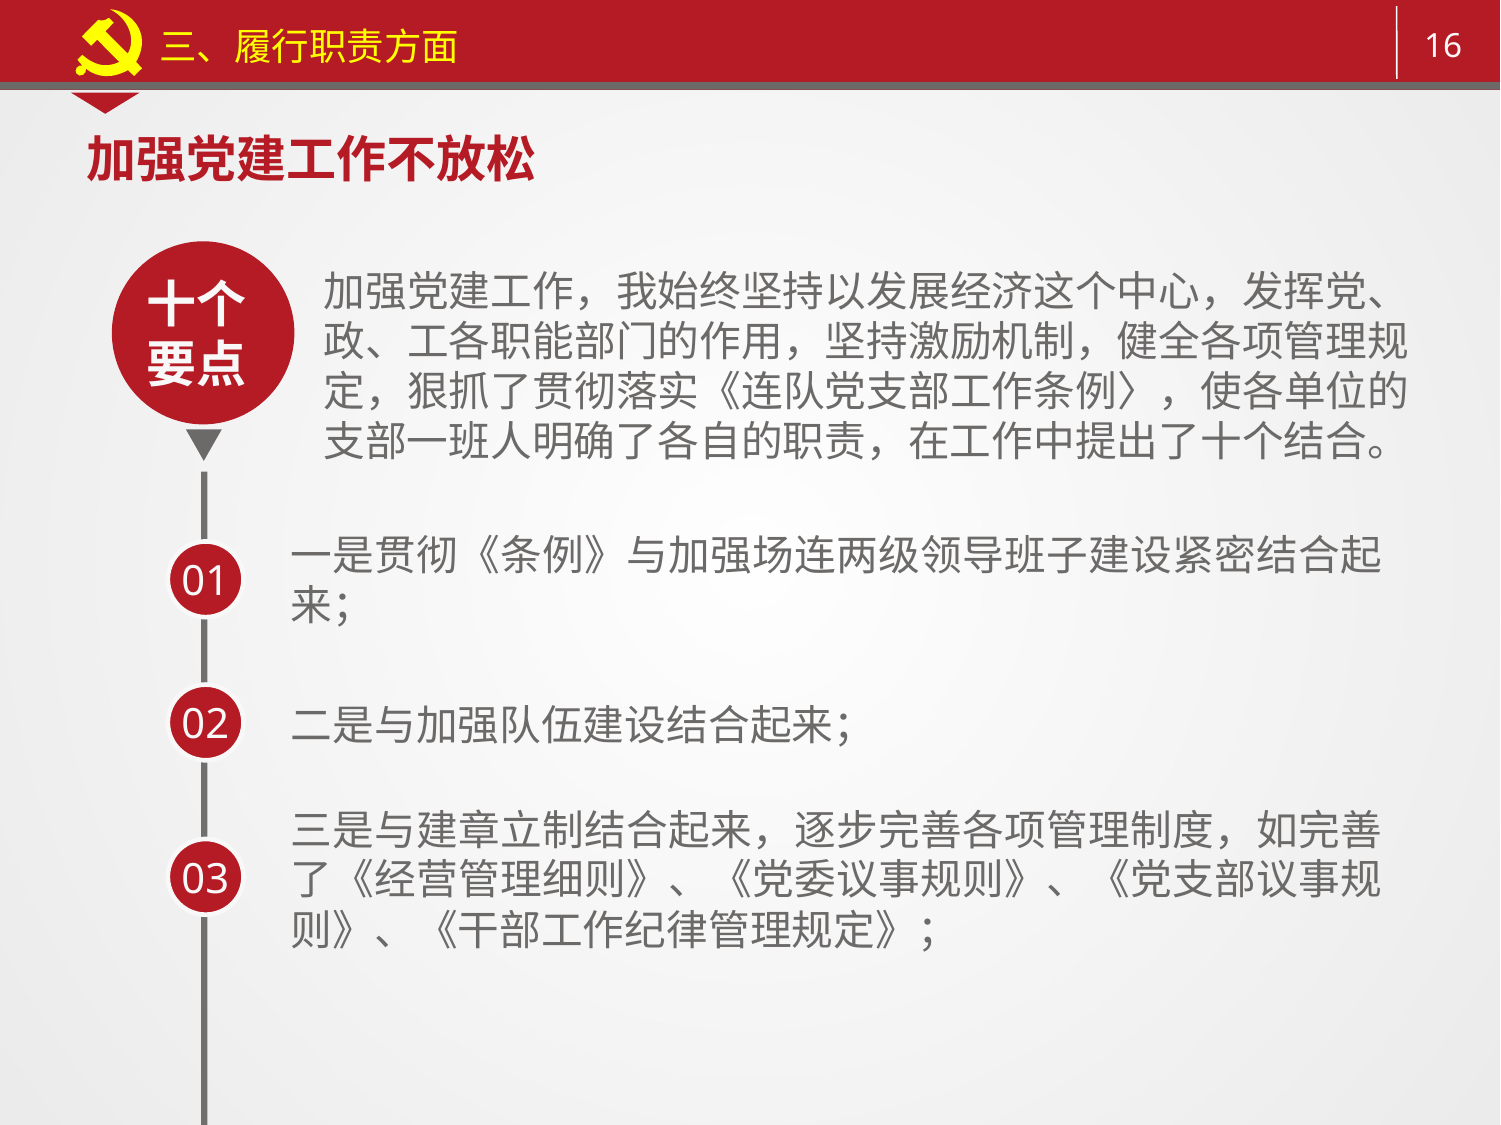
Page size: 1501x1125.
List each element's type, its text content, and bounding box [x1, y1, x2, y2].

text_box 一是贯彻《条例》与加强场连两级领导班子建设紧密结合起来； [276, 521, 1397, 636]
picture [0, 0, 1501, 1125]
text_box [142, 241, 264, 264]
text_box [111, 276, 131, 389]
text_box 加强党建工作，我始终坚持以发展经济这个中心，发挥党、政、工各职能部门的作用，坚持激励机制，健全各项管理规定，狠抓了贯彻落实《连队党支部工作条例〉，使各单位的支部一班人明确了各自的职责，在工作中提出了十个结合。 [308, 257, 1424, 473]
text_box [187, 684, 224, 689]
text_box 01 [166, 546, 245, 612]
text_box [187, 541, 224, 546]
text_box [71, 92, 140, 114]
text_box 三是与建章立制结合起来，逐步完善各项管理制度，如完善了《经营管理细则》、《党委议事规则》、《党支部议事规则》、《干部工作纪律管理规定》； [276, 795, 1397, 961]
text_box 十个要点 [131, 264, 275, 400]
text_box 02 [166, 689, 245, 755]
text_box 加强党建工作不放松 [71, 120, 552, 196]
text_box 三、履行职责方面 [144, 16, 715, 76]
text_box [186, 755, 225, 761]
text_box 二是与加强队伍建设结合起来； [276, 691, 1397, 756]
text_box [75, 9, 143, 77]
text_box 03 [166, 844, 245, 909]
text_box [185, 429, 222, 461]
text_box [186, 612, 225, 618]
text_box [275, 276, 295, 390]
text_box [141, 400, 266, 425]
text_box [186, 838, 225, 844]
text_box [185, 909, 226, 915]
